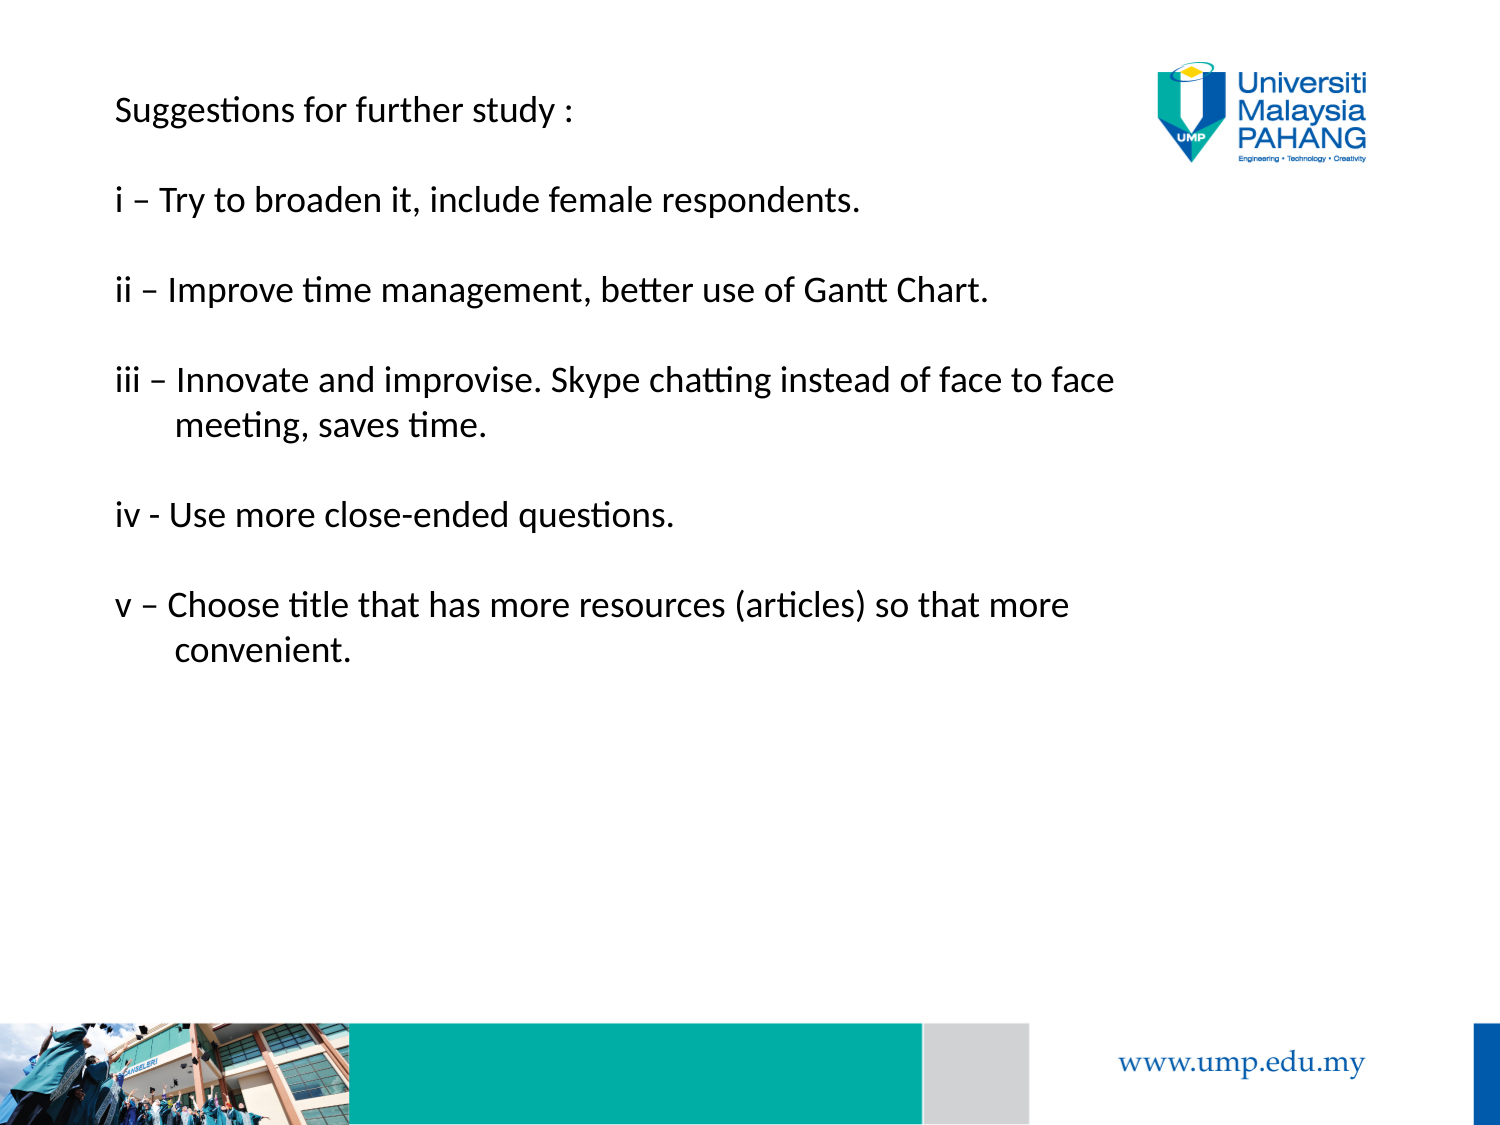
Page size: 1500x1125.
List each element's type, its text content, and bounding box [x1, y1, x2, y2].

text_box Suggestions for further study : i – Try to broaden it, include female respondents. ii – Improve time management, better use of Gantt Chart. iii – Innovate and improvise. Skype chatting instead of face to face meeting, saves time. iv - Use more close-ended questions. v – Choose title that has more resources (articles) so that more convenient. [100, 78, 1152, 678]
picture [0, 0, 1500, 1125]
